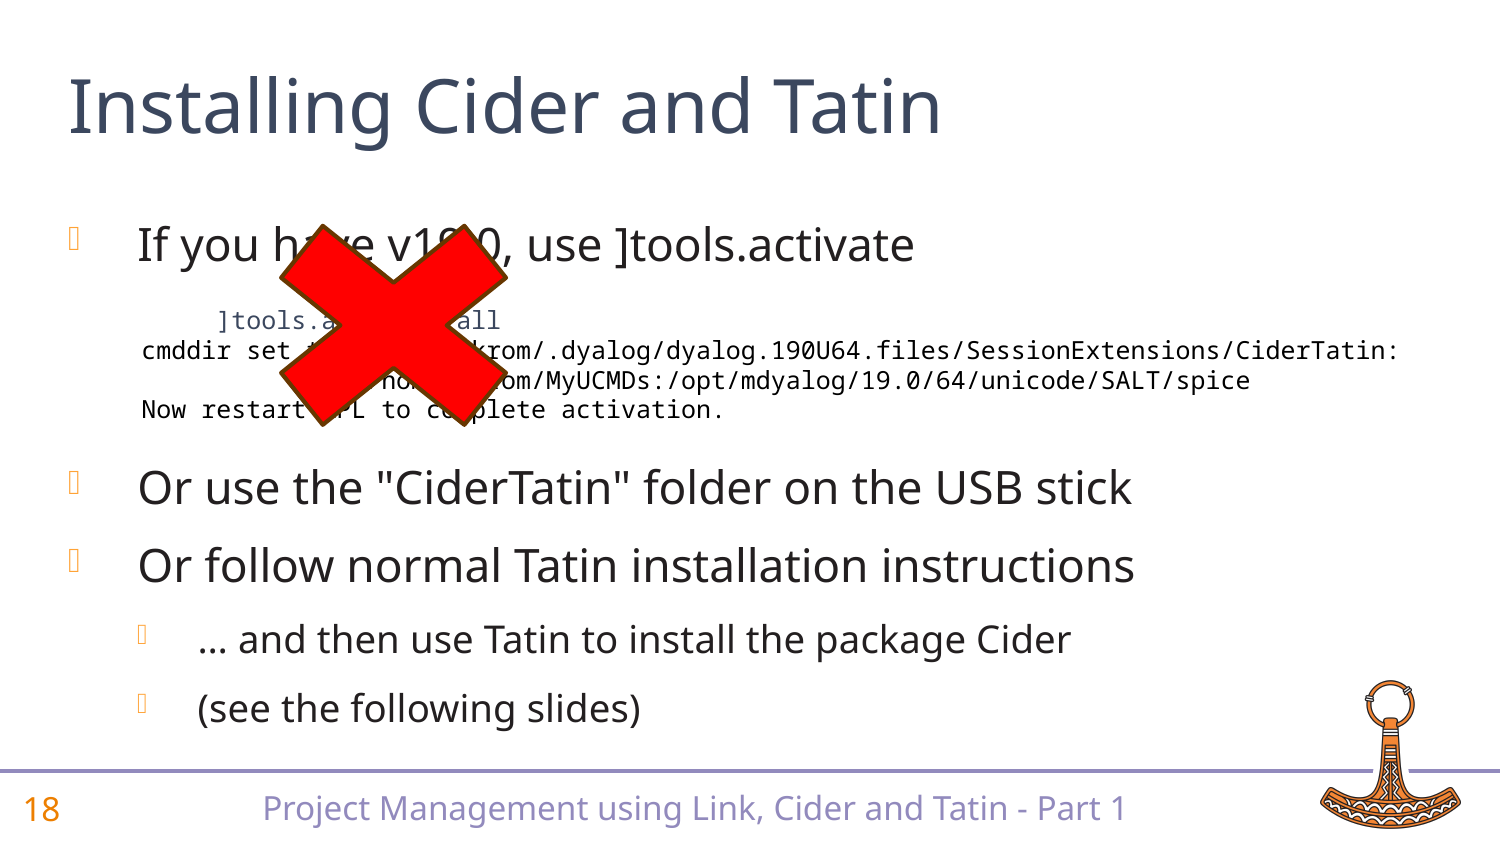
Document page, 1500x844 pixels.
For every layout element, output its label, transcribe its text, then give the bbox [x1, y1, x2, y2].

text_box [279, 223, 509, 427]
picture [1320, 680, 1461, 829]
list If you have v19.0, use ]tools.activate Or use the "CiderTatin" folder on the USB stick Or follow normal Tatin installation instructions … and then use Tatin to install the package Cider (see the following slides) [53, 207, 1458, 740]
text_box ]tools.activate all cmddir set to: /home/mkrom/.dyalog/dyalog.190U64.files/SessionExtensions/CiderTatin: /home/mkrom/MyUCMDs:/opt/mdyalog/19.0/64/unicode/SALT/spice Now restart APL to complete activation. [126, 296, 1417, 432]
title Installing Cider and Tatin [53, 43, 1203, 157]
